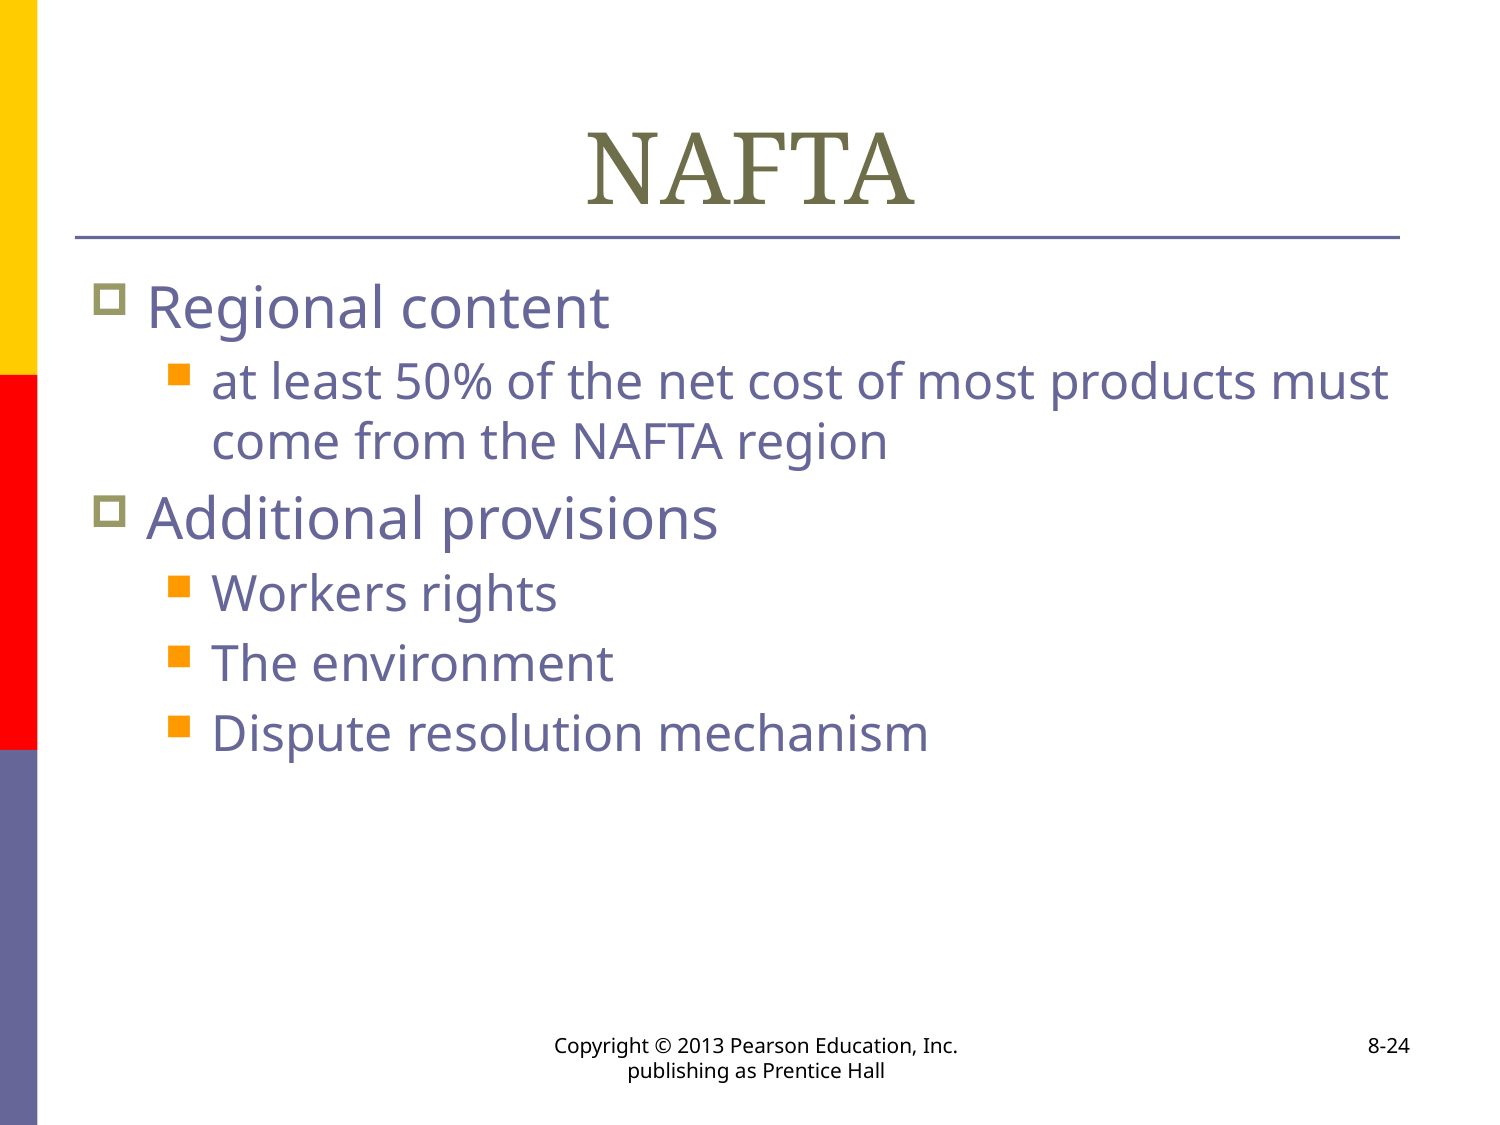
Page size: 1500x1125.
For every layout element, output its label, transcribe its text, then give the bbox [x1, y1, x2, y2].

title NAFTA [75, 45, 1425, 233]
footer Copyright © 2013 Pearson Education, Inc. publishing as Prentice Hall [500, 1025, 1013, 1100]
list Regional content at least 50% of the net cost of most products must come from the NAFTA region Additional provisions Workers rights The environment Dispute resolution mechanism [75, 262, 1425, 1006]
slide_number 8-24 [1074, 1025, 1425, 1100]
